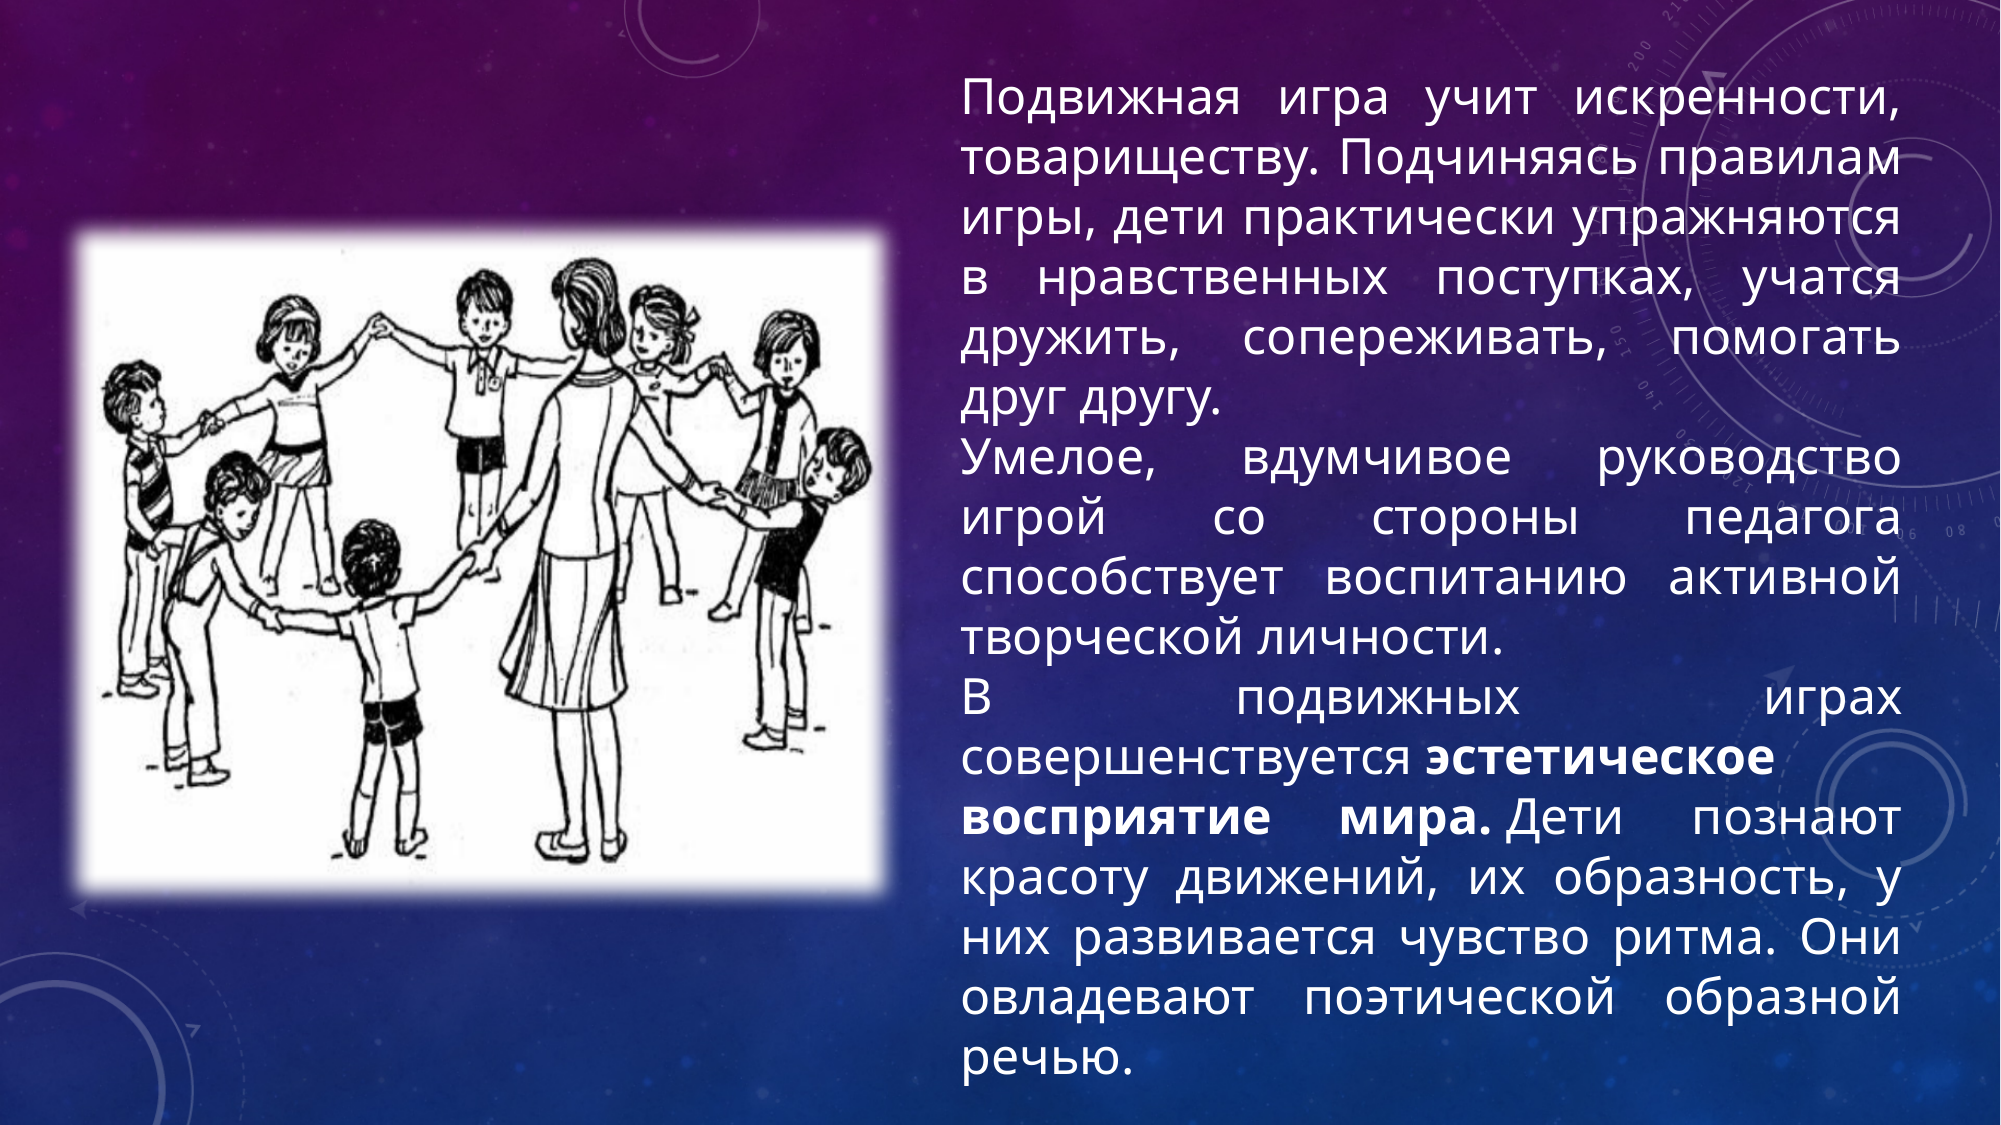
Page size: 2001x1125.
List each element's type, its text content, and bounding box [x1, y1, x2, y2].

picture [0, 0, 2001, 1125]
text_box Подвижная игра учит искренности, товариществу. Подчиняясь правилам игры, дети практически упражняются в нравственных поступках, учатся дружить, сопереживать, помогать друг другу. Умелое, вдумчивое руководство игрой со стороны педагога способствует воспитанию активной творческой личности. В подвижных играх совершенствуется эстетическое восприятие мира. Дети познают красоту движений, их образность, у них развивается чувство ритма. Они овладевают поэтической образной речью. [945, 57, 1918, 1092]
